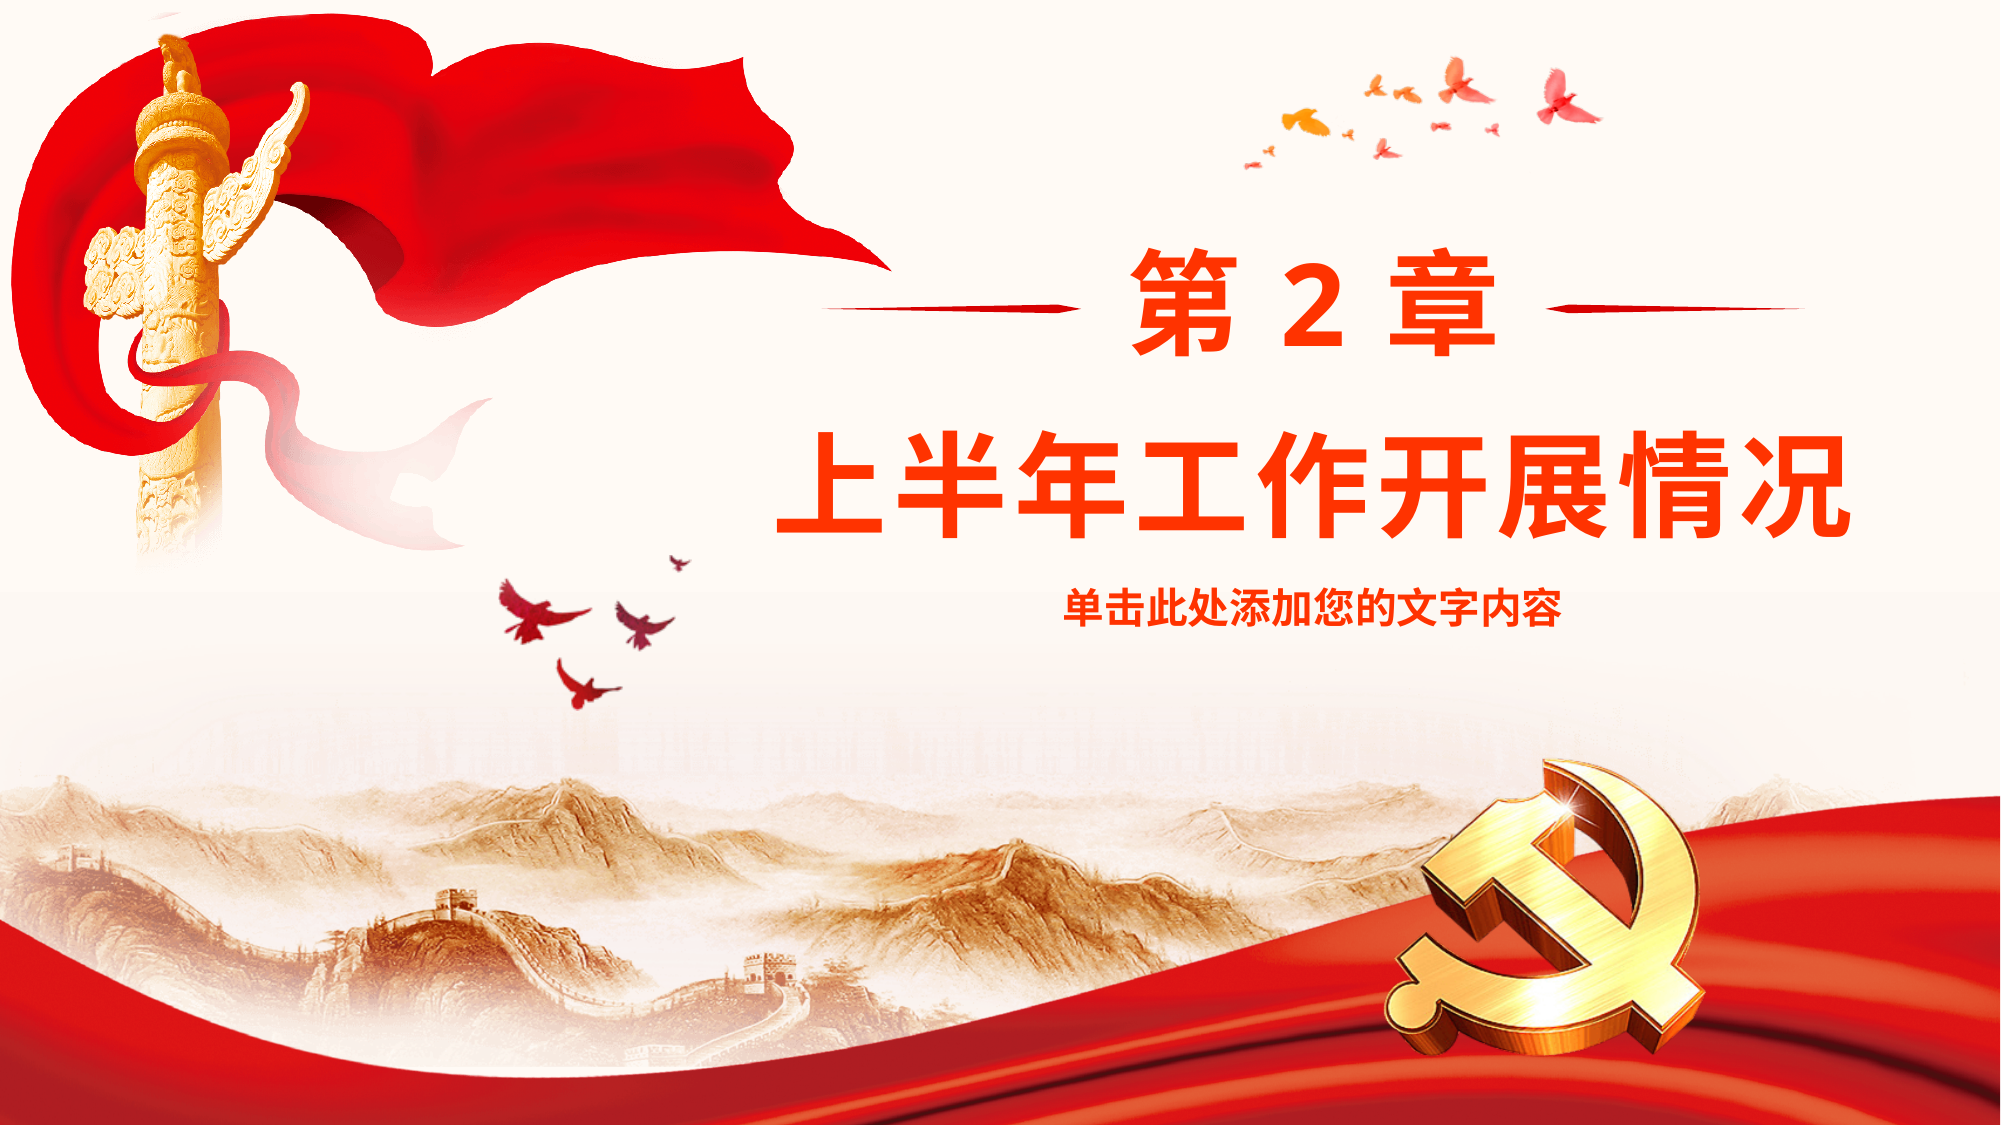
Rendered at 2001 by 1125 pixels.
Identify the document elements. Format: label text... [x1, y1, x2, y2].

list 上半年工作开展情况 [626, 421, 2000, 562]
picture [1222, 40, 1615, 184]
list 单击此处添加您的文字内容 [626, 579, 2000, 641]
picture [0, 12, 2001, 1125]
list 第2章 [1024, 238, 1602, 379]
